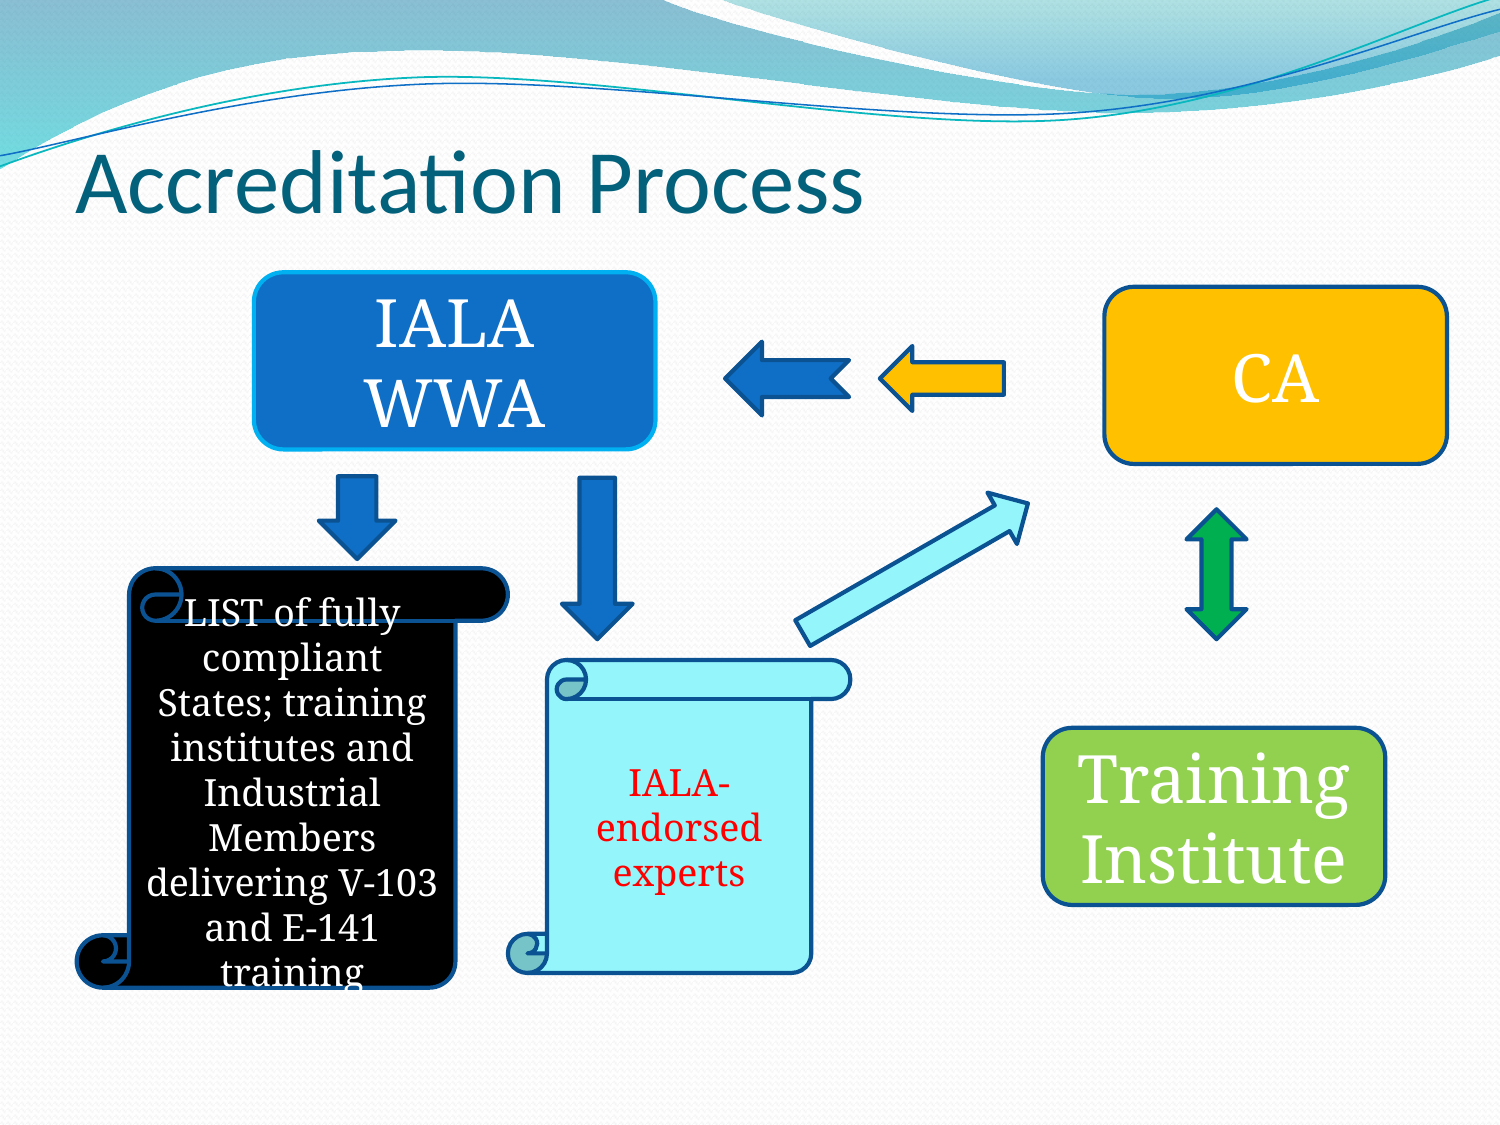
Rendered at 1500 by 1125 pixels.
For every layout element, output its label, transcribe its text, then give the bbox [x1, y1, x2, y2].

text_box [722, 339, 852, 418]
text_box IALA WWA [251, 270, 658, 452]
text_box Training Institute [1040, 725, 1388, 908]
text_box [793, 490, 1030, 648]
text_box CA [1102, 284, 1450, 467]
text_box LIST of fully compliant States; training institutes and Industrial Members delivering V-103 and E-141 training [74, 566, 510, 990]
text_box [877, 344, 1006, 413]
text_box [316, 474, 398, 562]
text_box [1184, 507, 1249, 642]
text_box [559, 475, 635, 642]
title Accreditation Process [75, 115, 1438, 232]
text_box IALA-endorsed experts [505, 657, 853, 976]
